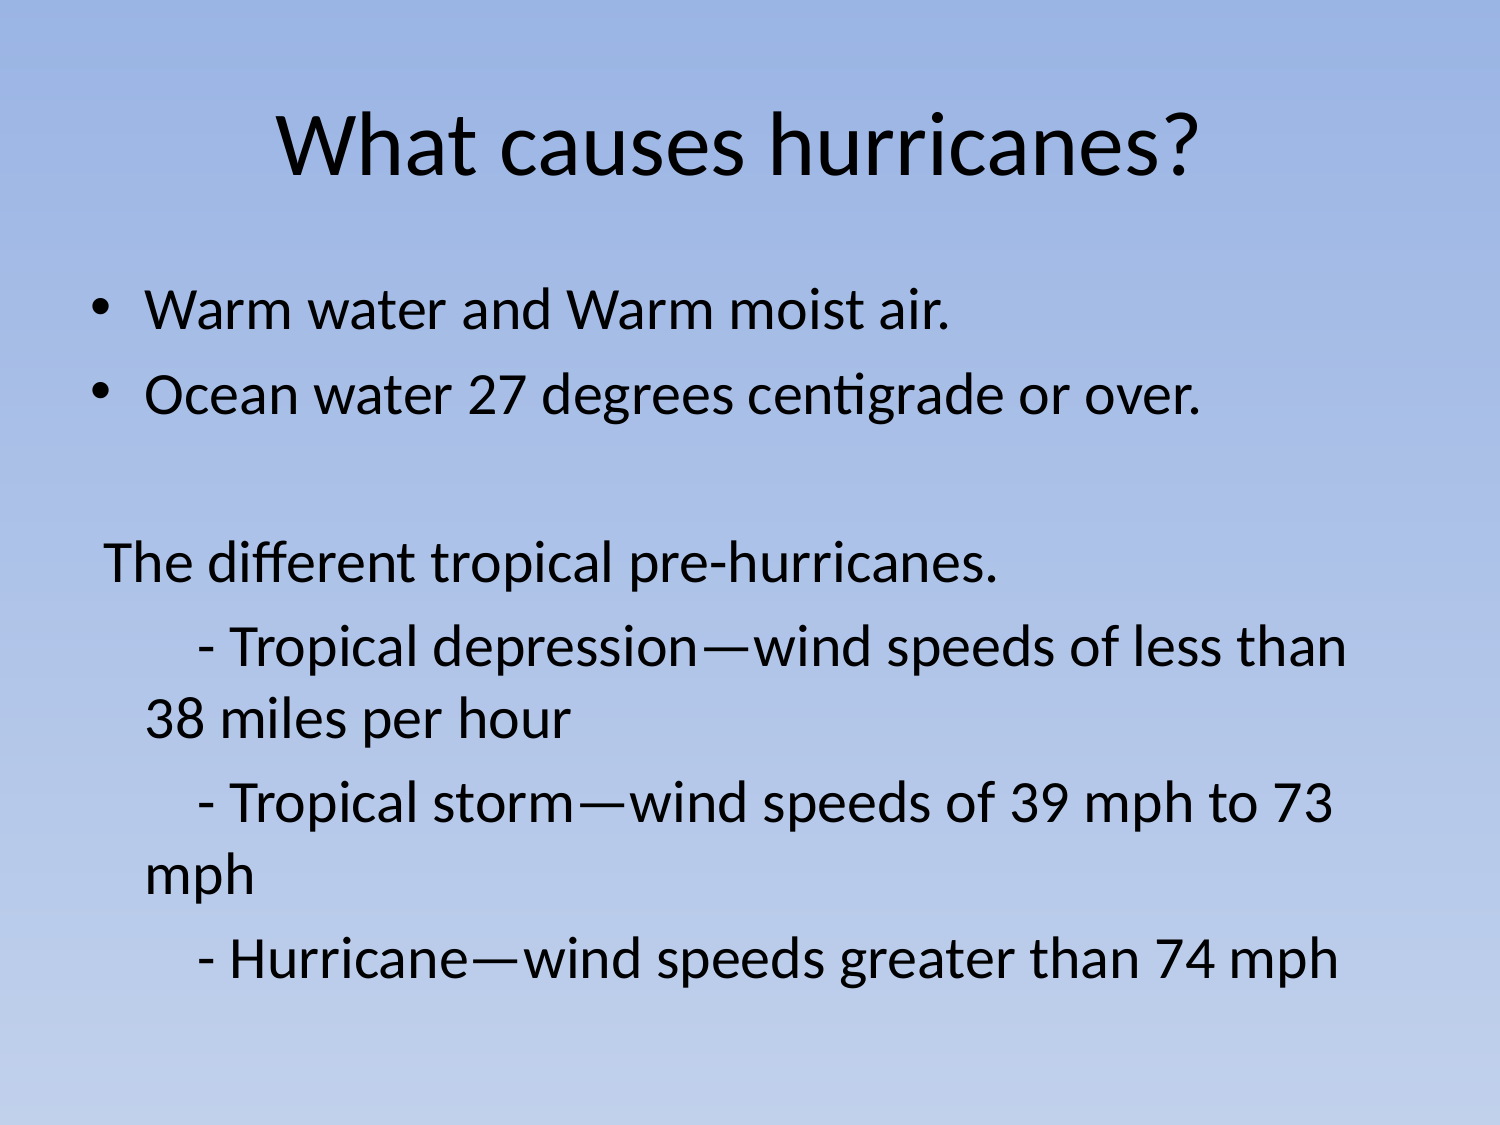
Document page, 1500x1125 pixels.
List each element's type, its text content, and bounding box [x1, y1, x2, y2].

title What causes hurricanes? [75, 45, 1425, 233]
list Warm water and Warm moist air. Ocean water 27 degrees centigrade or over. The different tropical pre-hurricanes. - Tropical depression—wind speeds of less than 38 miles per hour - Tropical storm—wind speeds of 39 mph to 73 mph - Hurricane—wind speeds greater than 74 mph [75, 262, 1425, 1005]
